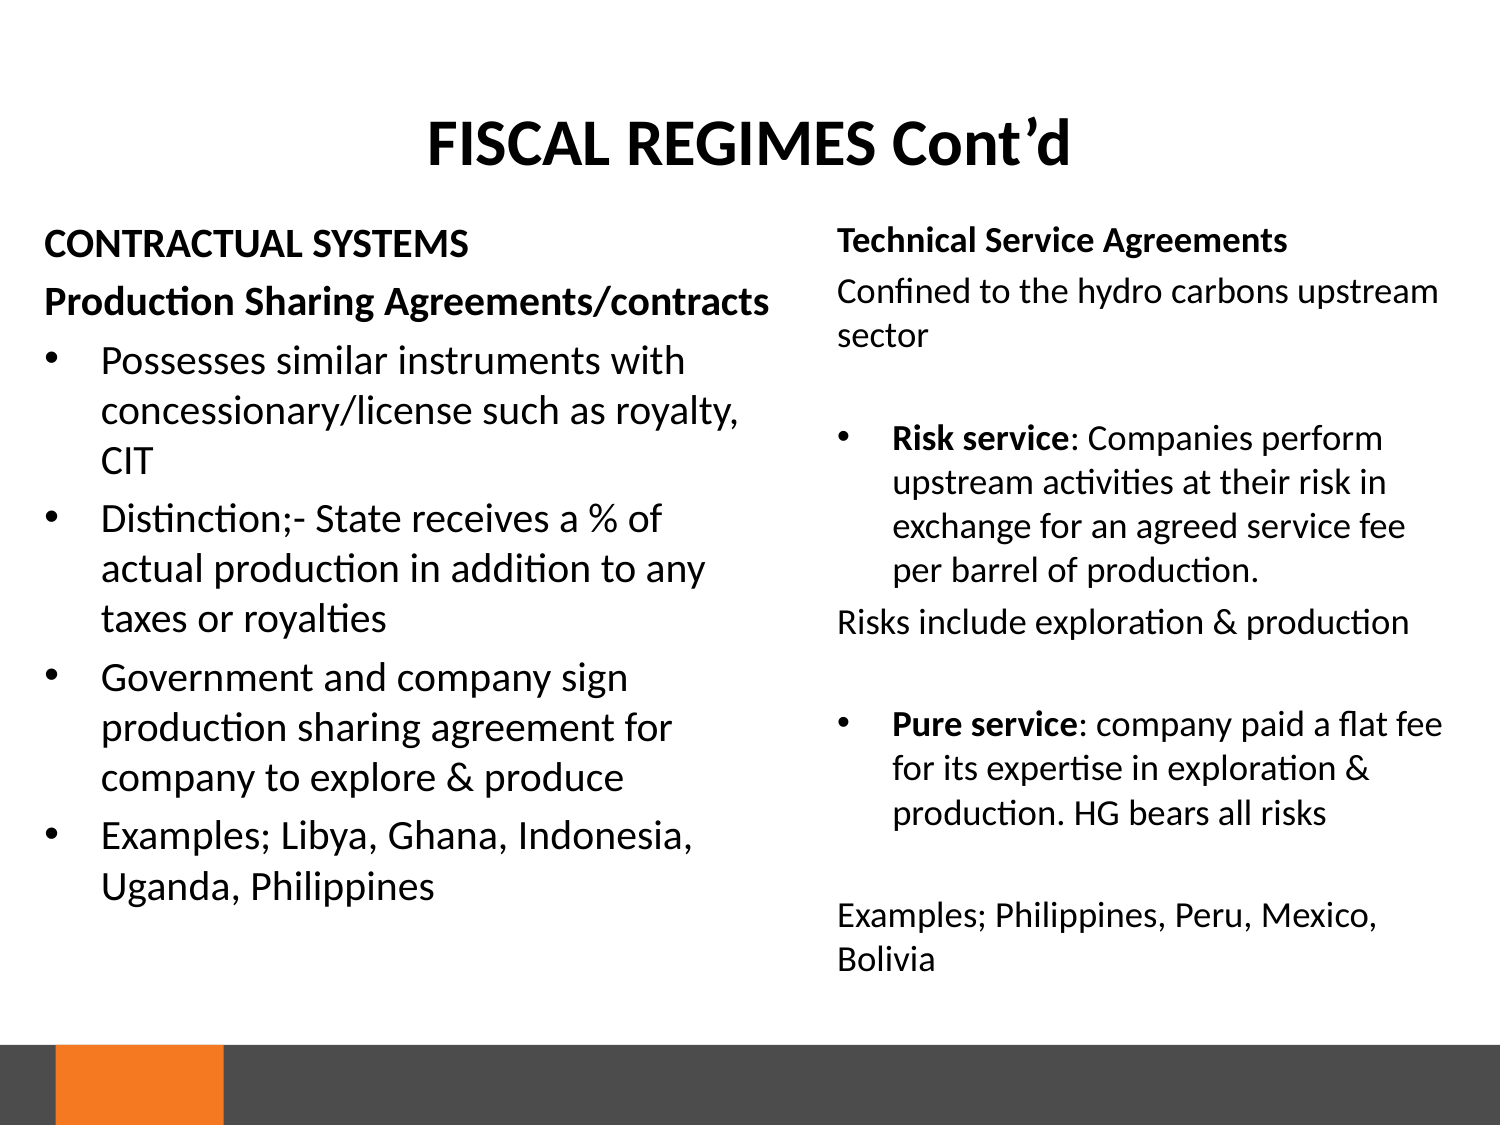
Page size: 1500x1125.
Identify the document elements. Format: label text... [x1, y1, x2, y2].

list Technical Service Agreements Confined to the hydro carbons upstream sector Risk service: Companies perform upstream activities at their risk in exchange for an agreed service fee per barrel of production. Risks include exploration & production Pure service: company paid a flat fee for its expertise in exploration & production. HG bears all risks Examples; Philippines, Peru, Mexico, Bolivia [822, 208, 1460, 988]
title FISCAL REGIMES Cont’d [75, 45, 1425, 233]
list CONTRACTUAL SYSTEMS Production Sharing Agreements/contracts Possesses similar instruments with concessionary/license such as royalty, CIT Distinction;- State receives a % of actual production in addition to any taxes or royalties Government and company sign production sharing agreement for company to explore & produce Examples; Libya, Ghana, Indonesia, Uganda, Philippines [29, 208, 788, 1014]
